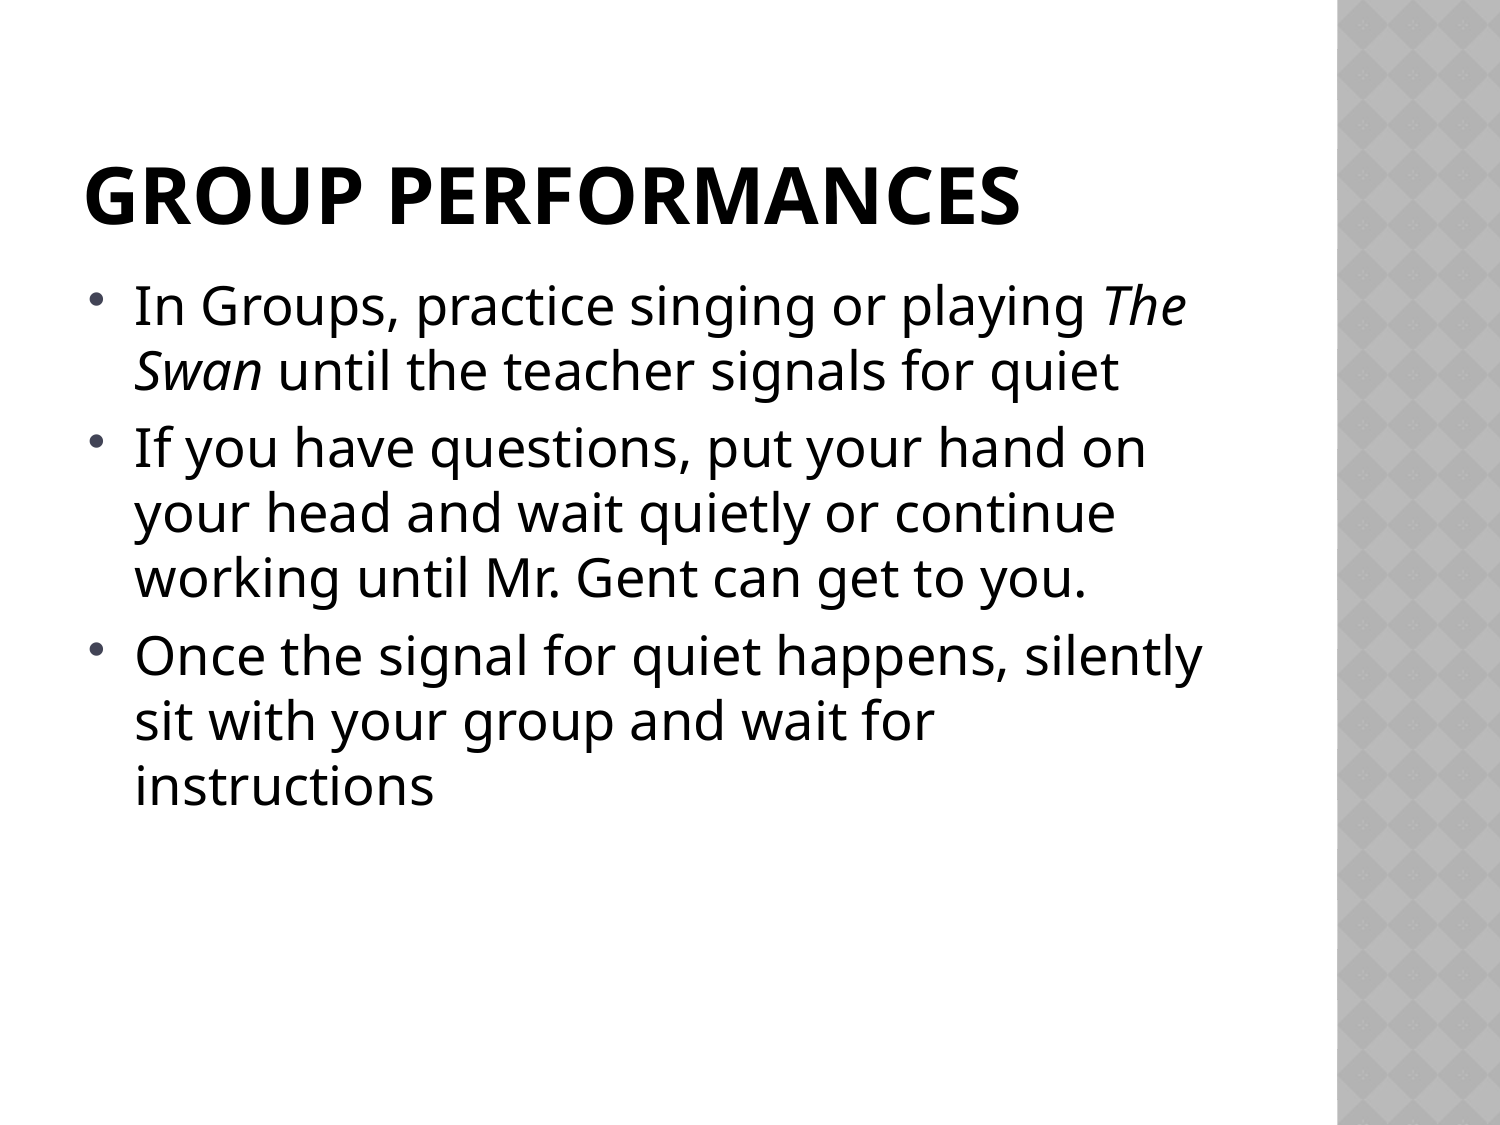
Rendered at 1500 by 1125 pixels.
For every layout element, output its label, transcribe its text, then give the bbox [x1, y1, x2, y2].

title Group Performances [75, 52, 1263, 240]
list In Groups, practice singing or playing The Swan until the teacher signals for quiet If you have questions, put your hand on your head and wait quietly or continue working until Mr. Gent can get to you. Once the signal for quiet happens, silently sit with your group and wait for instructions [75, 264, 1263, 1059]
